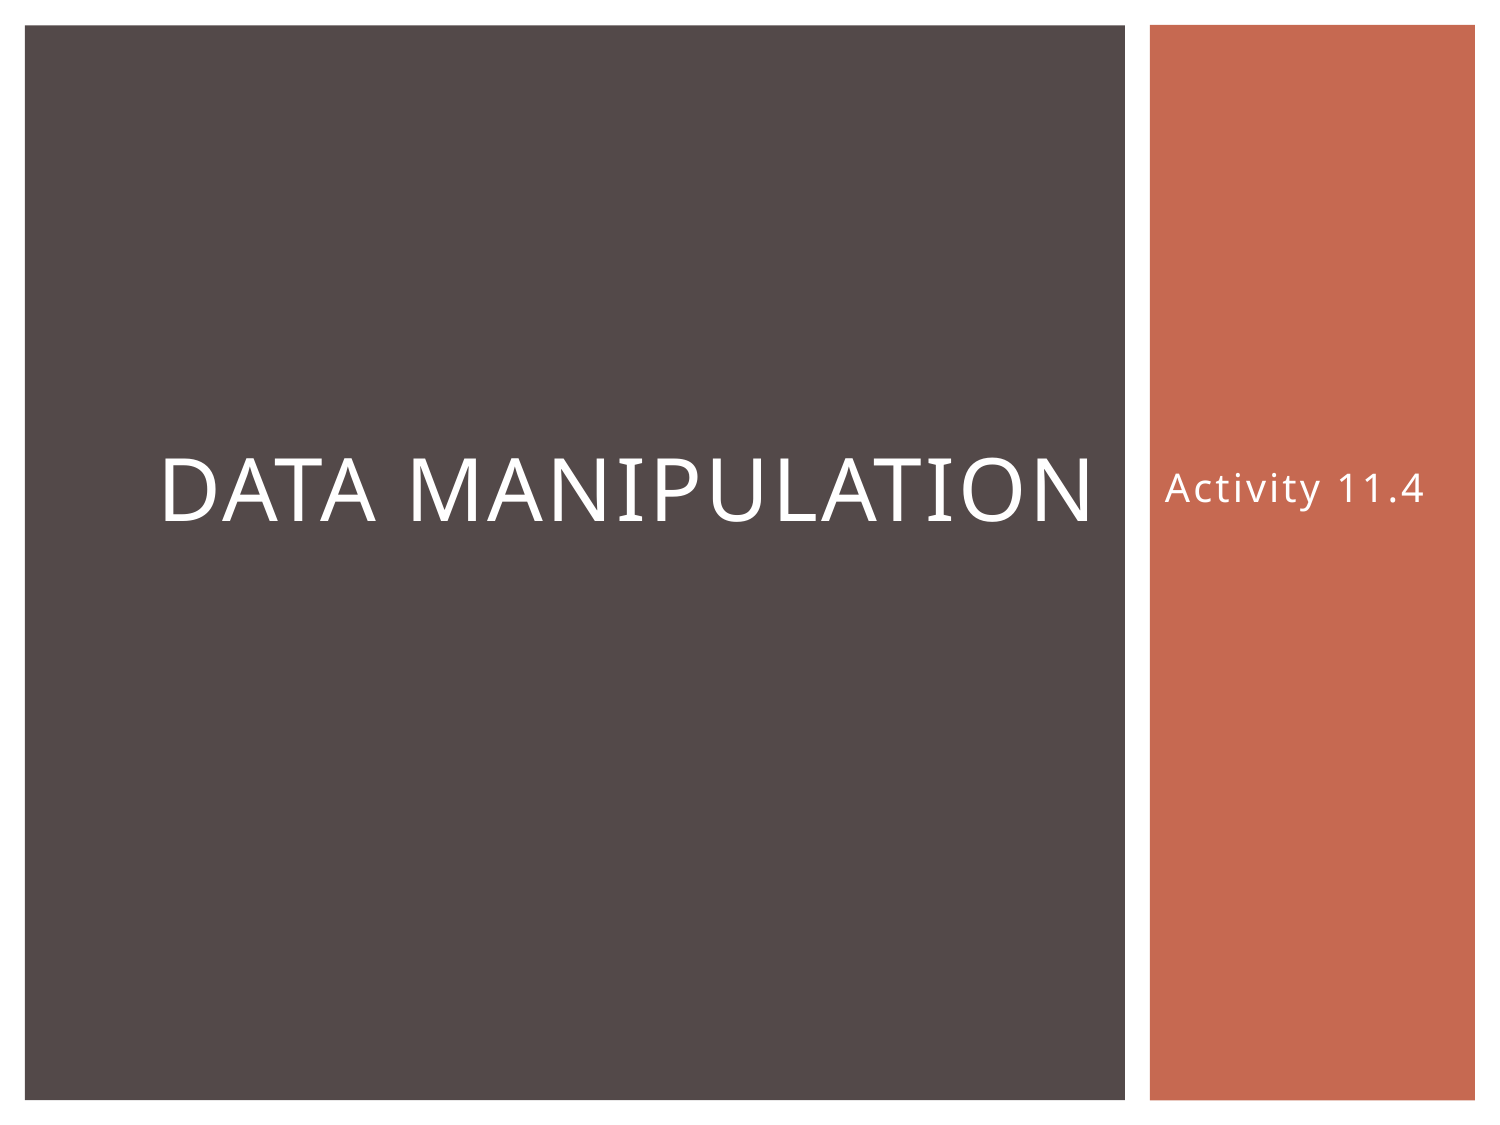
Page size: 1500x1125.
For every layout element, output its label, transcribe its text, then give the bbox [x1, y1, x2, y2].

subtitle Activity 11.4 [1149, 336, 1475, 637]
title DATA MANIPULATION [75, 336, 1113, 637]
